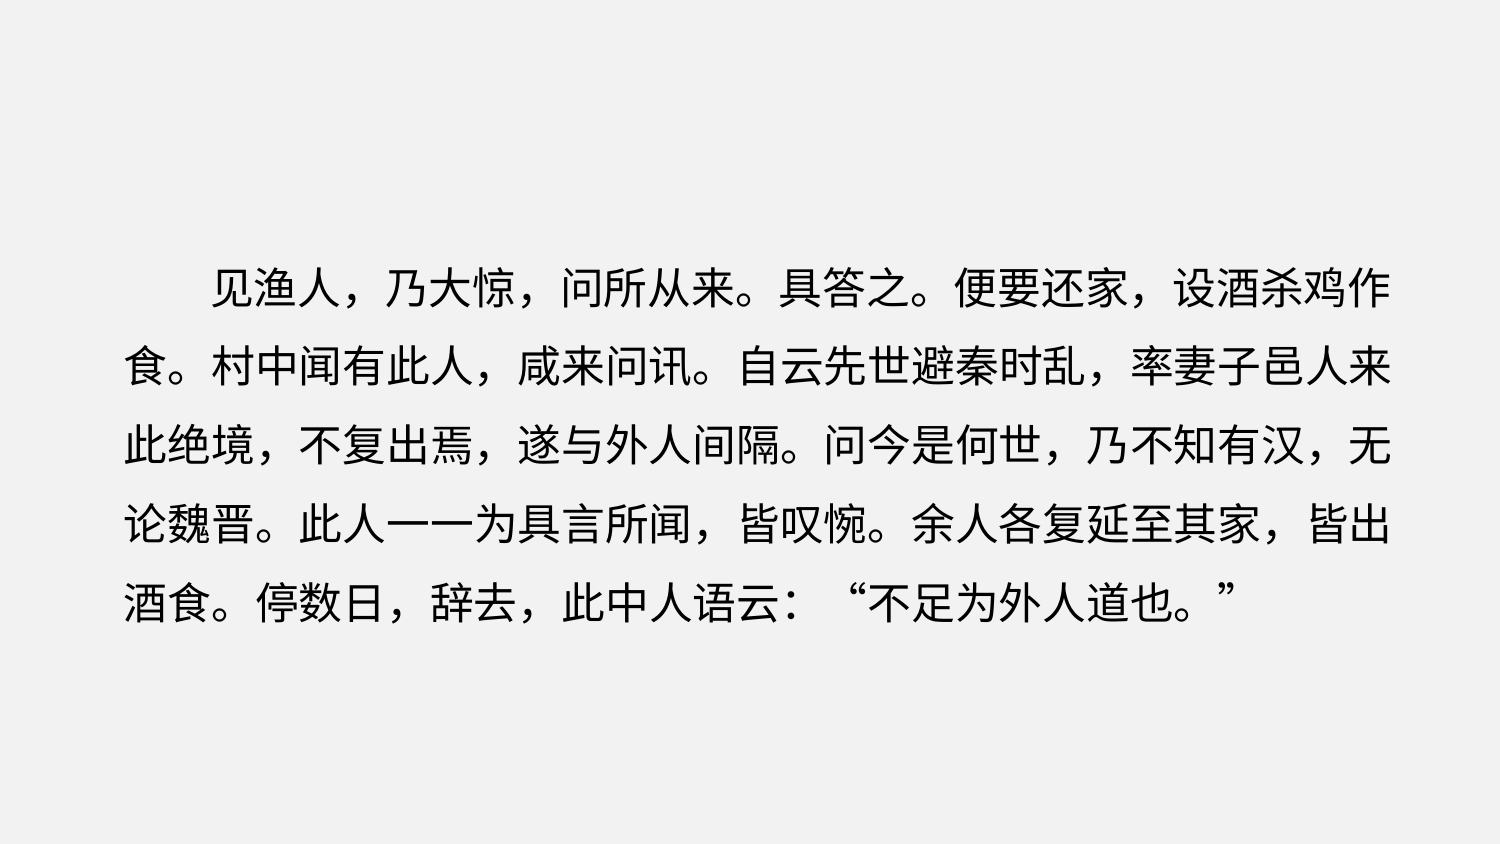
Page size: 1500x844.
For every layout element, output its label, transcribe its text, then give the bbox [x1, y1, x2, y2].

text_box 见渔人，乃大惊，问所从来。具答之。便要还家，设酒杀鸡作食。村中闻有此人，咸来问讯。自云先世避秦时乱，率妻子邑人来此绝境，不复出焉，遂与外人间隔。问今是何世，乃不知有汉，无论魏晋。此人一一为具言所闻，皆叹惋。余人各复延至其家，皆出酒食。停数日，辞去，此中人语云：“不足为外人道也。” [108, 226, 1418, 636]
